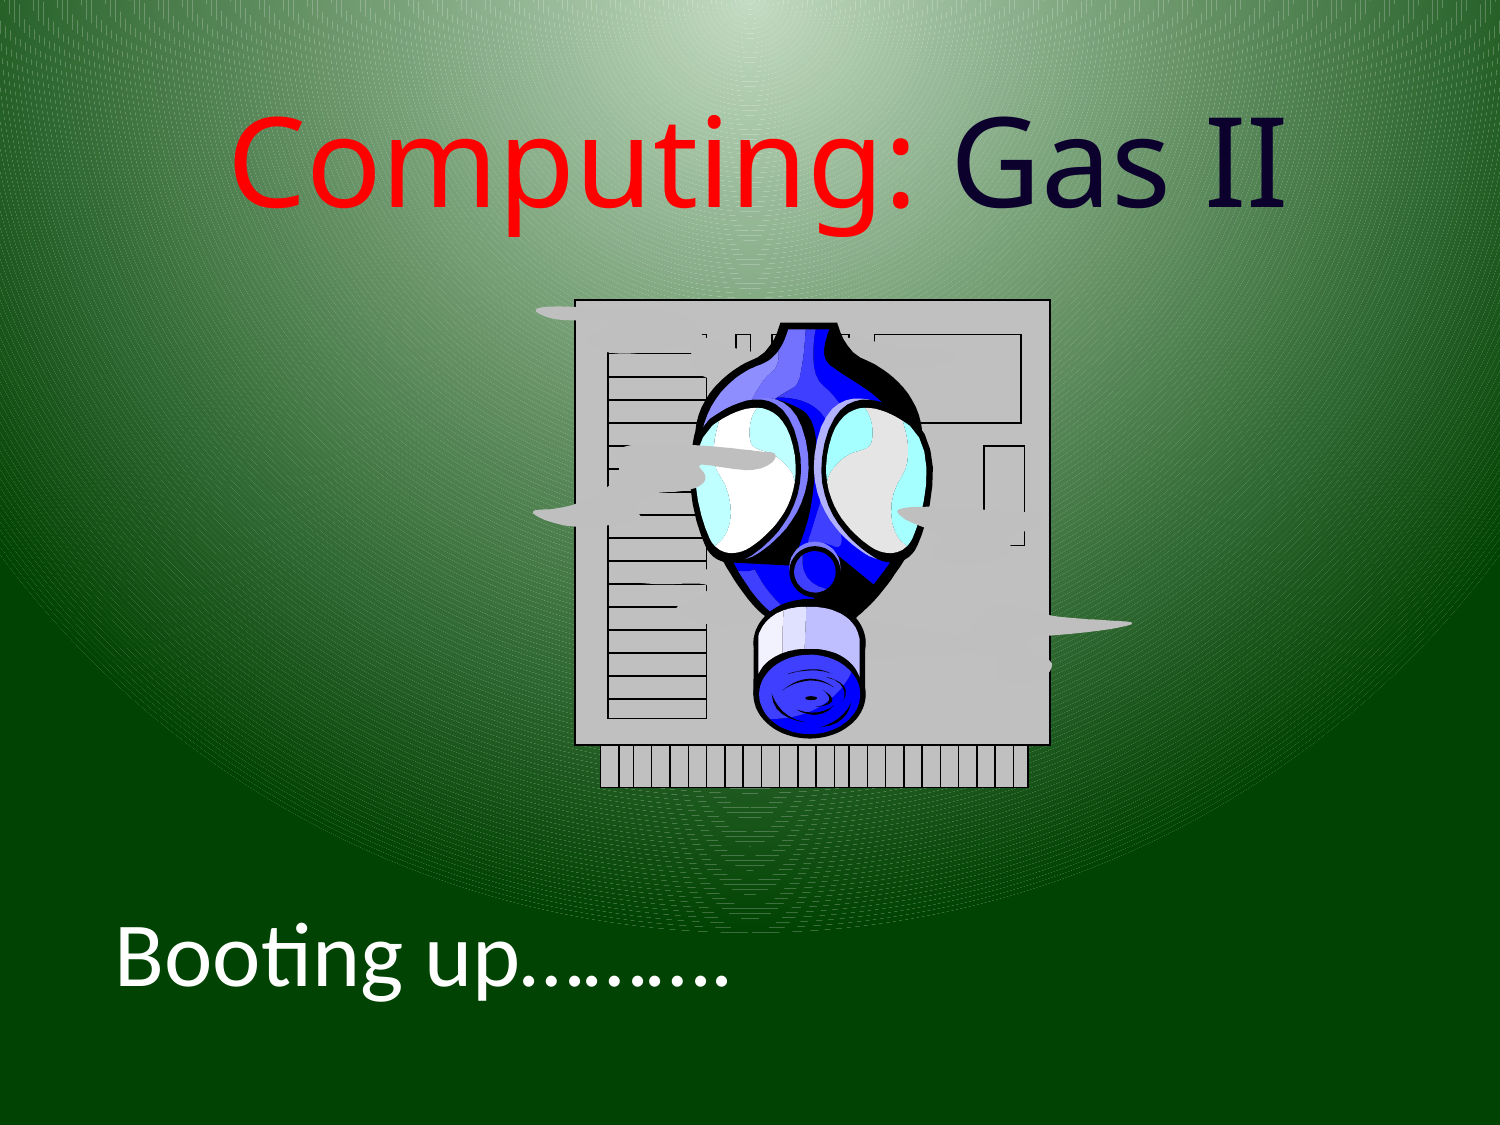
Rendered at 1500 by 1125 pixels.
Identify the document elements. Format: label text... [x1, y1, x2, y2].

picture [512, 299, 1169, 739]
text_box [600, 747, 1029, 788]
text_box Computing: Gas II [212, 74, 1413, 240]
text_box Booting up………. [99, 887, 988, 1013]
